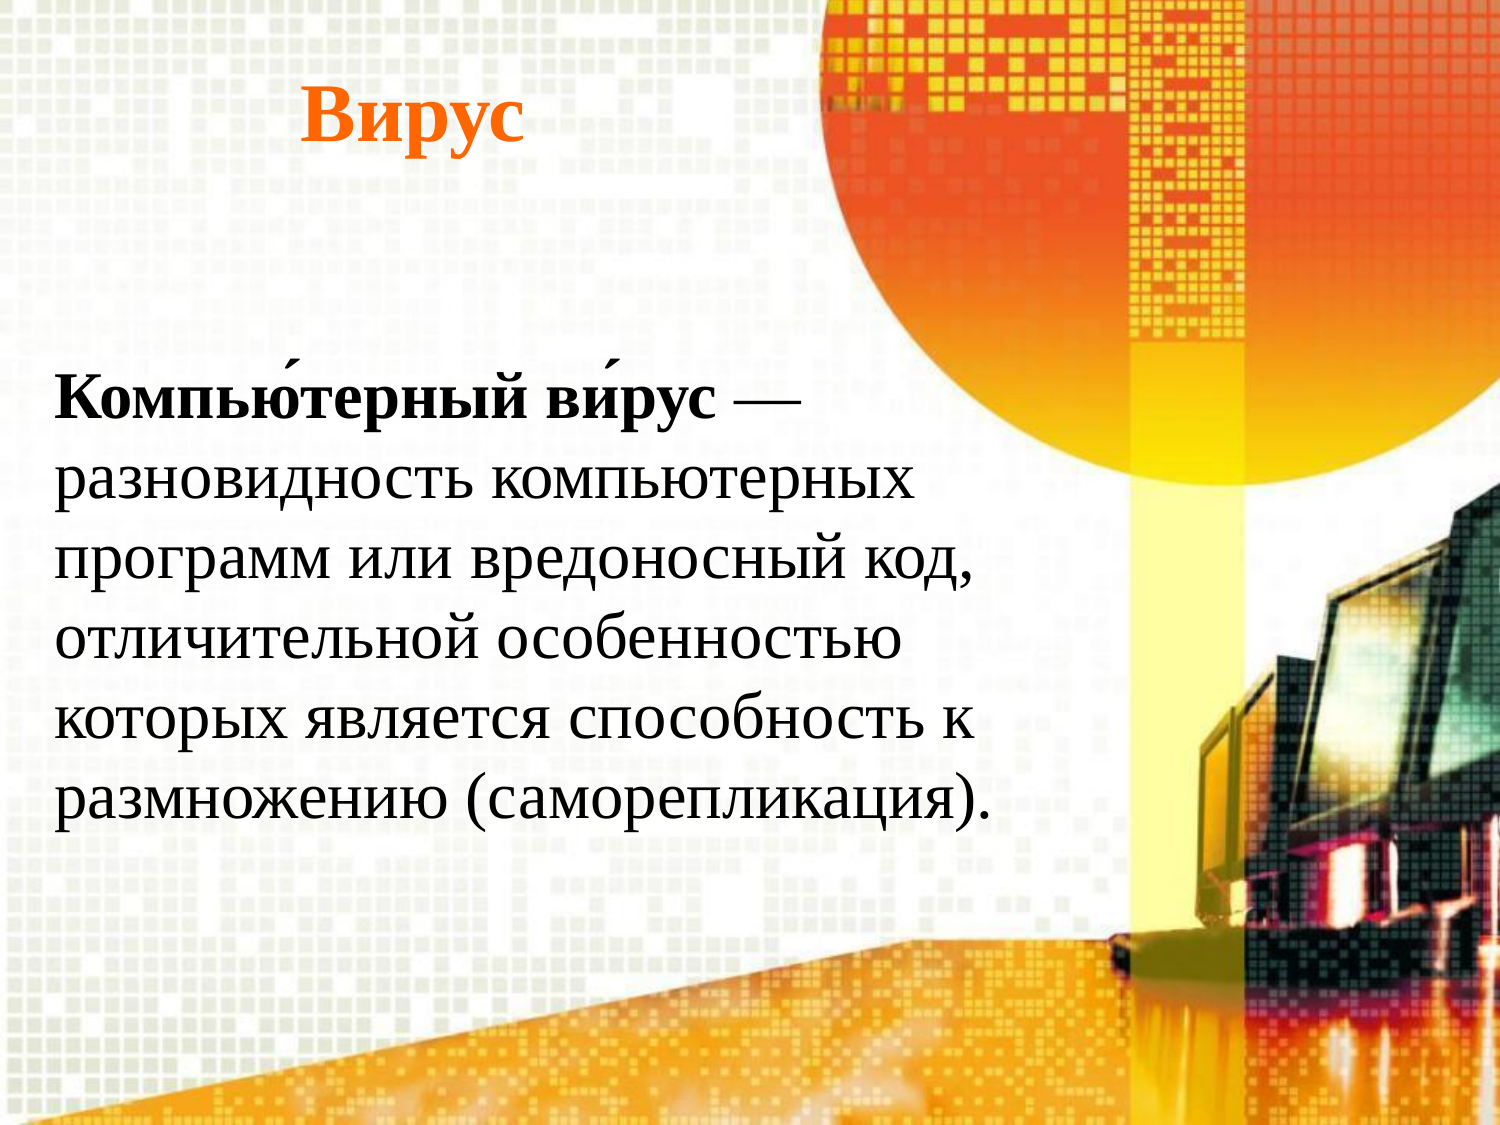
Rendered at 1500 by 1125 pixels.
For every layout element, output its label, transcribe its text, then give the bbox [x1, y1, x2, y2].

picture [0, 0, 1500, 1125]
title Вирус [29, 30, 798, 185]
text_box Компью́терный ви́рус — разновидность компьютерных программ или вредоносный код, отличительной особенностью которых является способность к размножению (саморепликация). [39, 290, 1078, 894]
